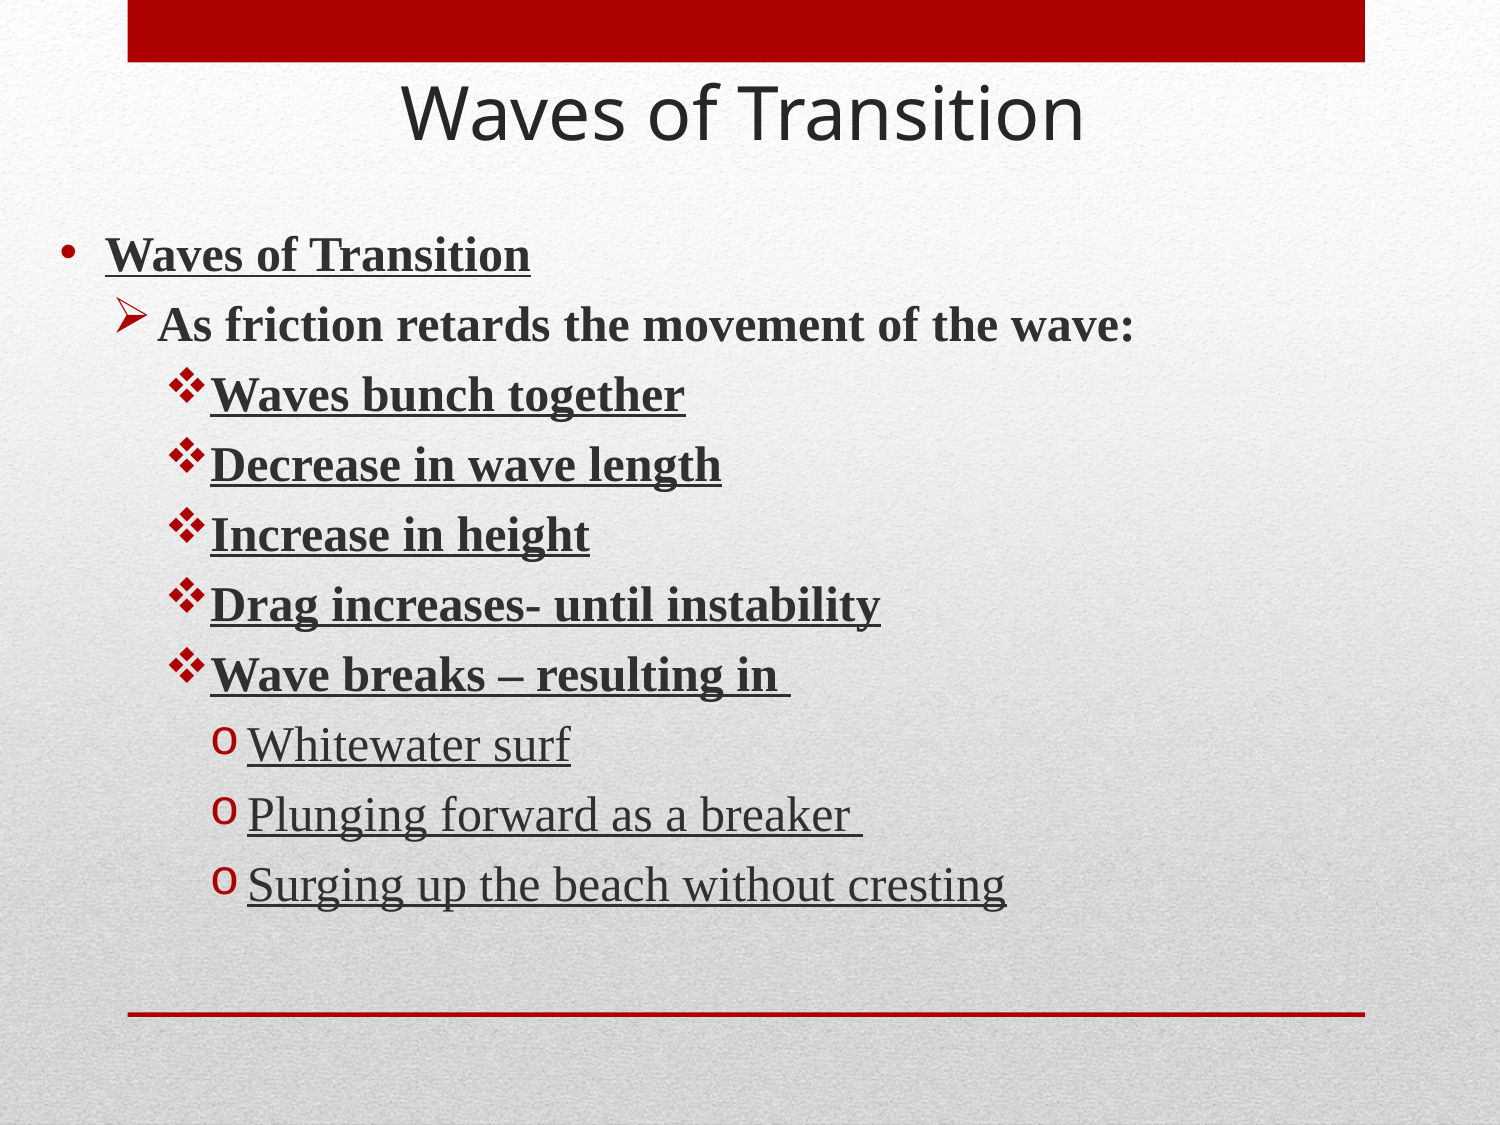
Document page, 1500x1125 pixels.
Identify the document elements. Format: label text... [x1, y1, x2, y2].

list Waves of Transition As friction retards the movement of the wave: Waves bunch together Decrease in wave length Increase in height Drag increases- until instability Wave breaks – resulting in Whitewater surf Plunging forward as a breaker Surging up the beach without cresting [44, 149, 1495, 1063]
title Waves of Transition [137, 0, 1350, 149]
